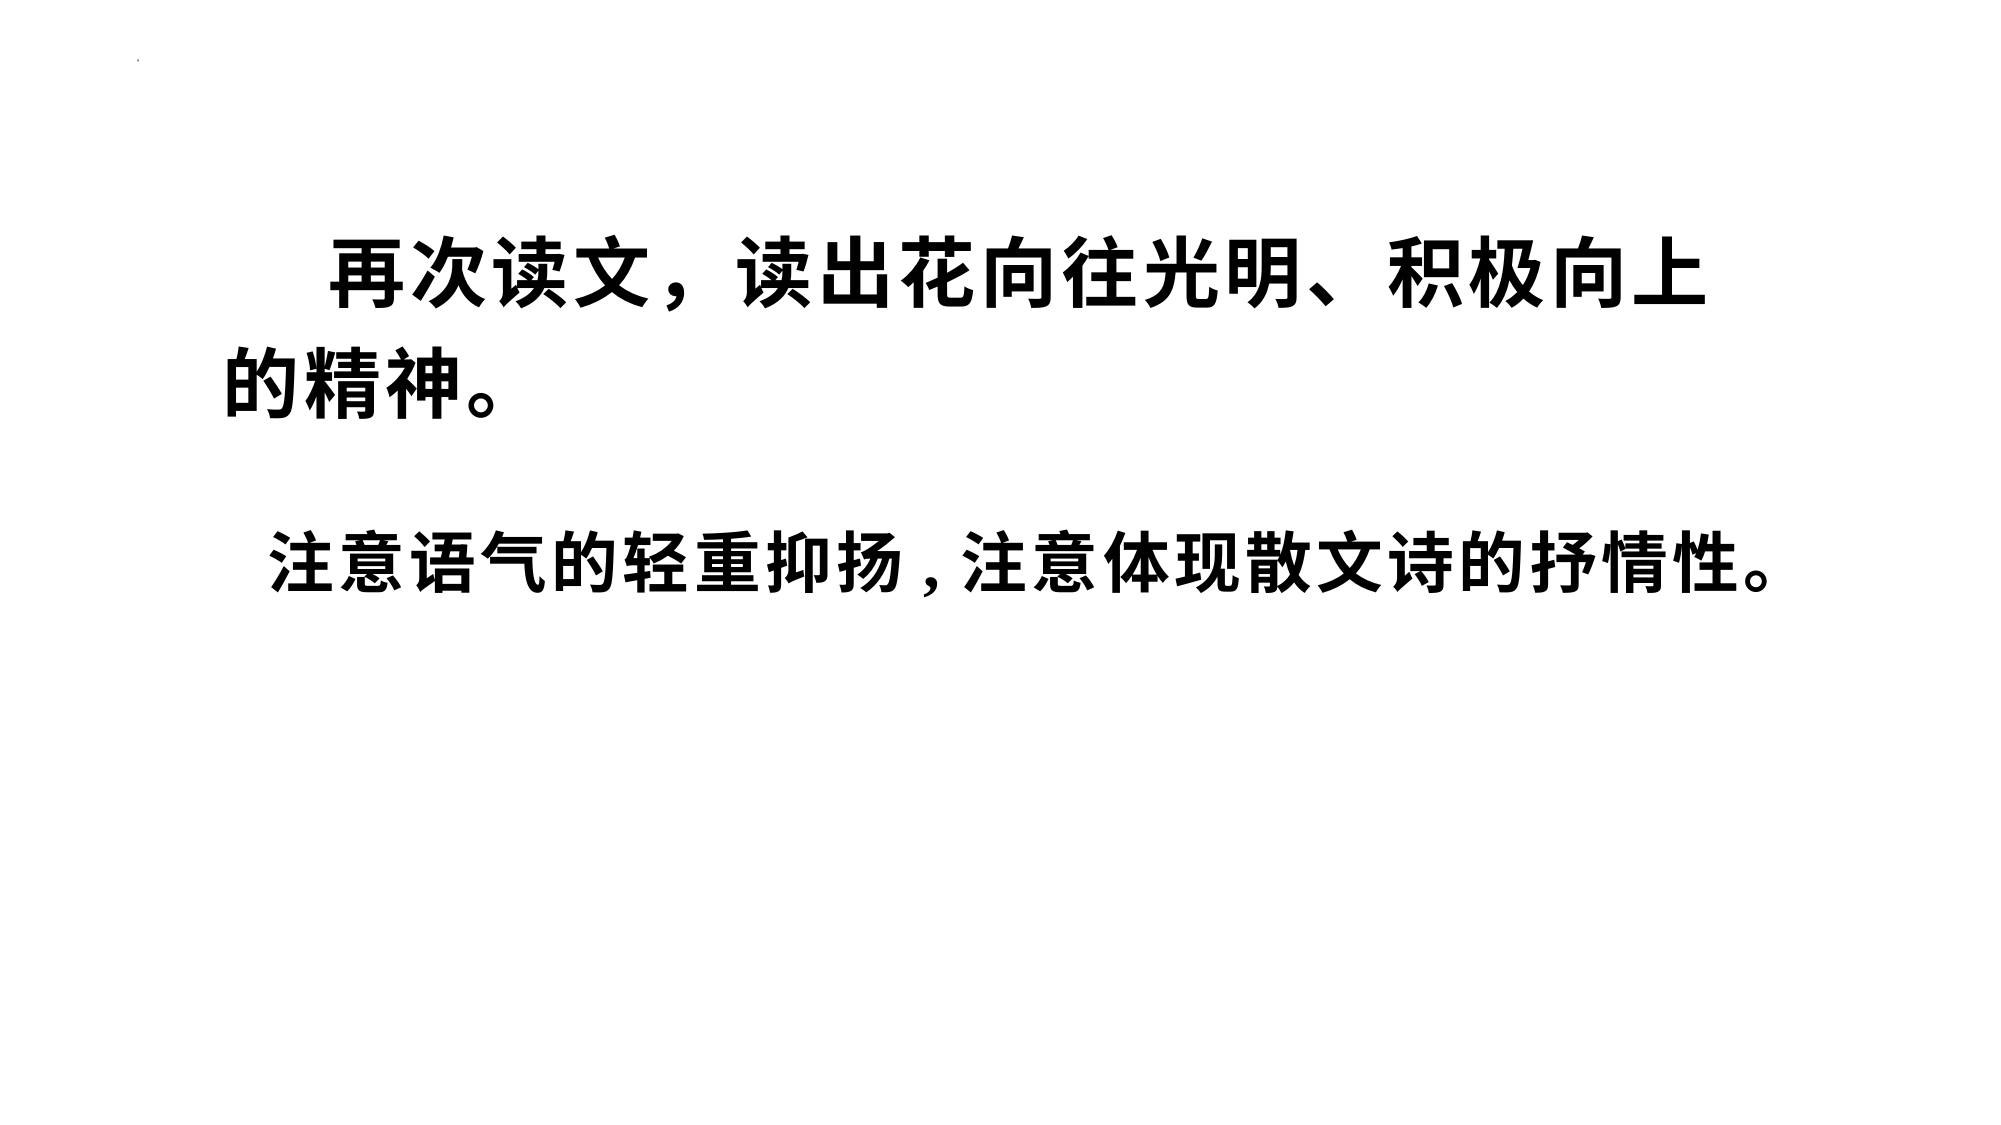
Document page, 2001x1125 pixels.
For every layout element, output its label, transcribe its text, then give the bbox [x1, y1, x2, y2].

text_box 注意语气的轻重抑扬,注意体现散文诗的抒情性。 [256, 485, 1788, 606]
text_box 再次读文，读出花向往光明、积极向上的精神。 [212, 201, 1798, 485]
